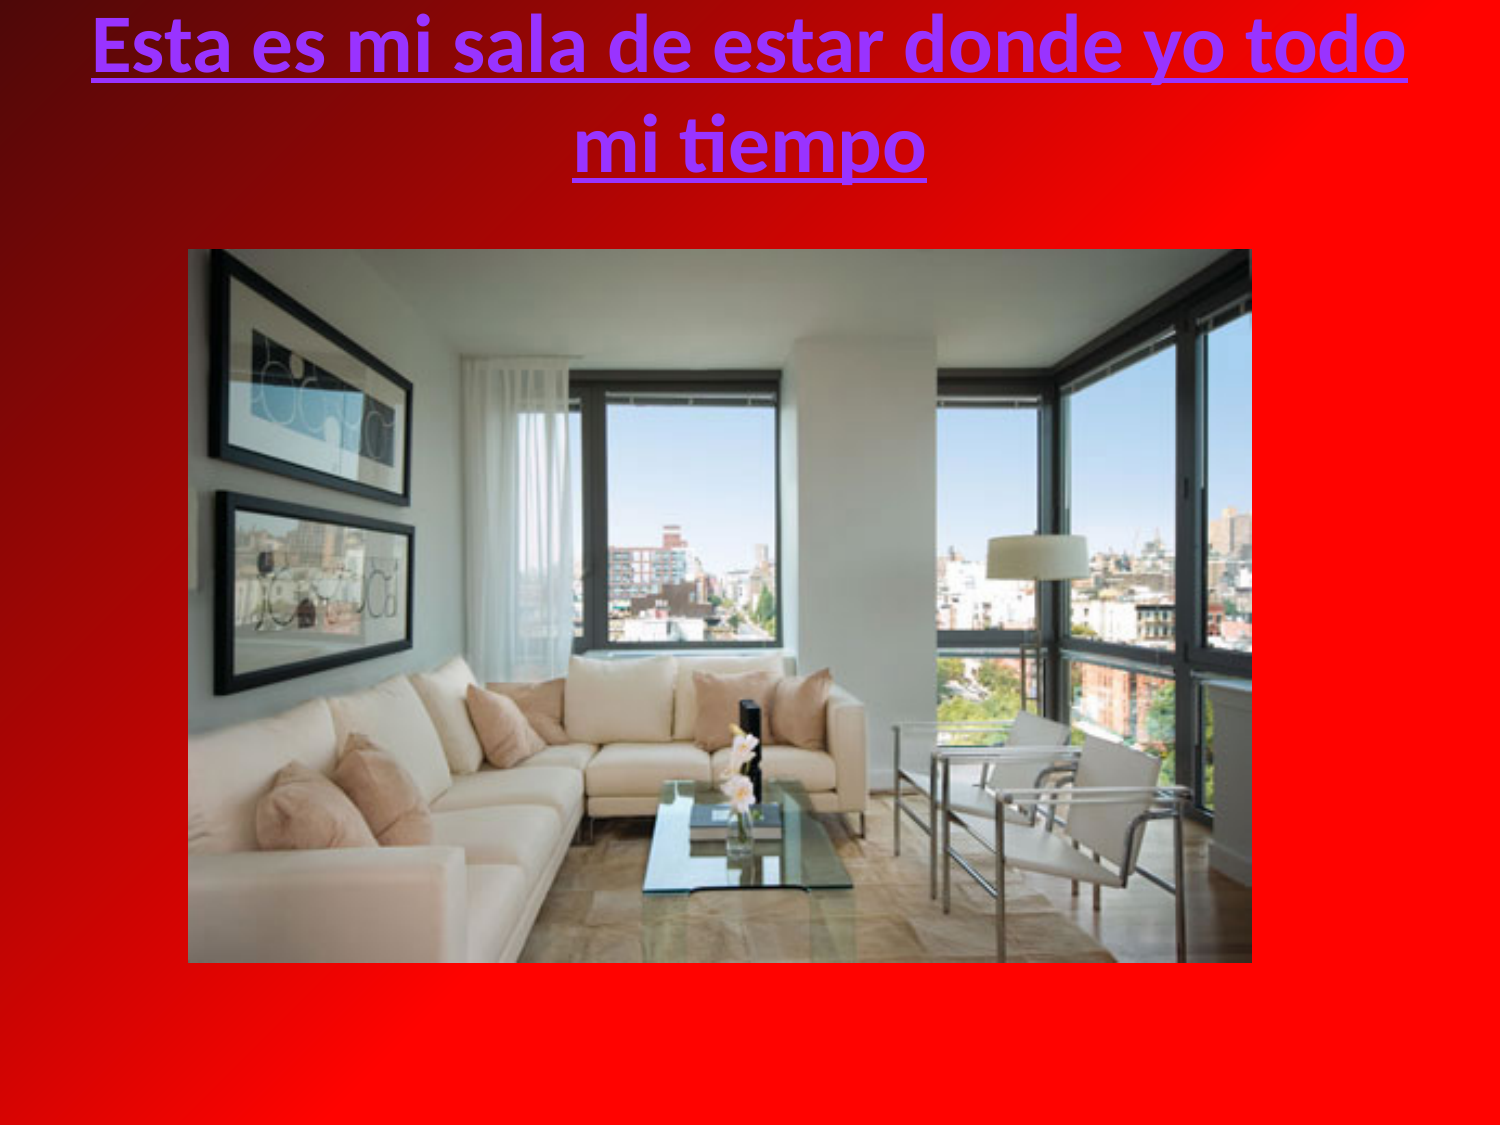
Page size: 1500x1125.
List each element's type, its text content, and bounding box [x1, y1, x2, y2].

picture [188, 249, 1252, 963]
title Esta es mi sala de estar donde yo todo mi tiempo [74, 44, 1426, 233]
